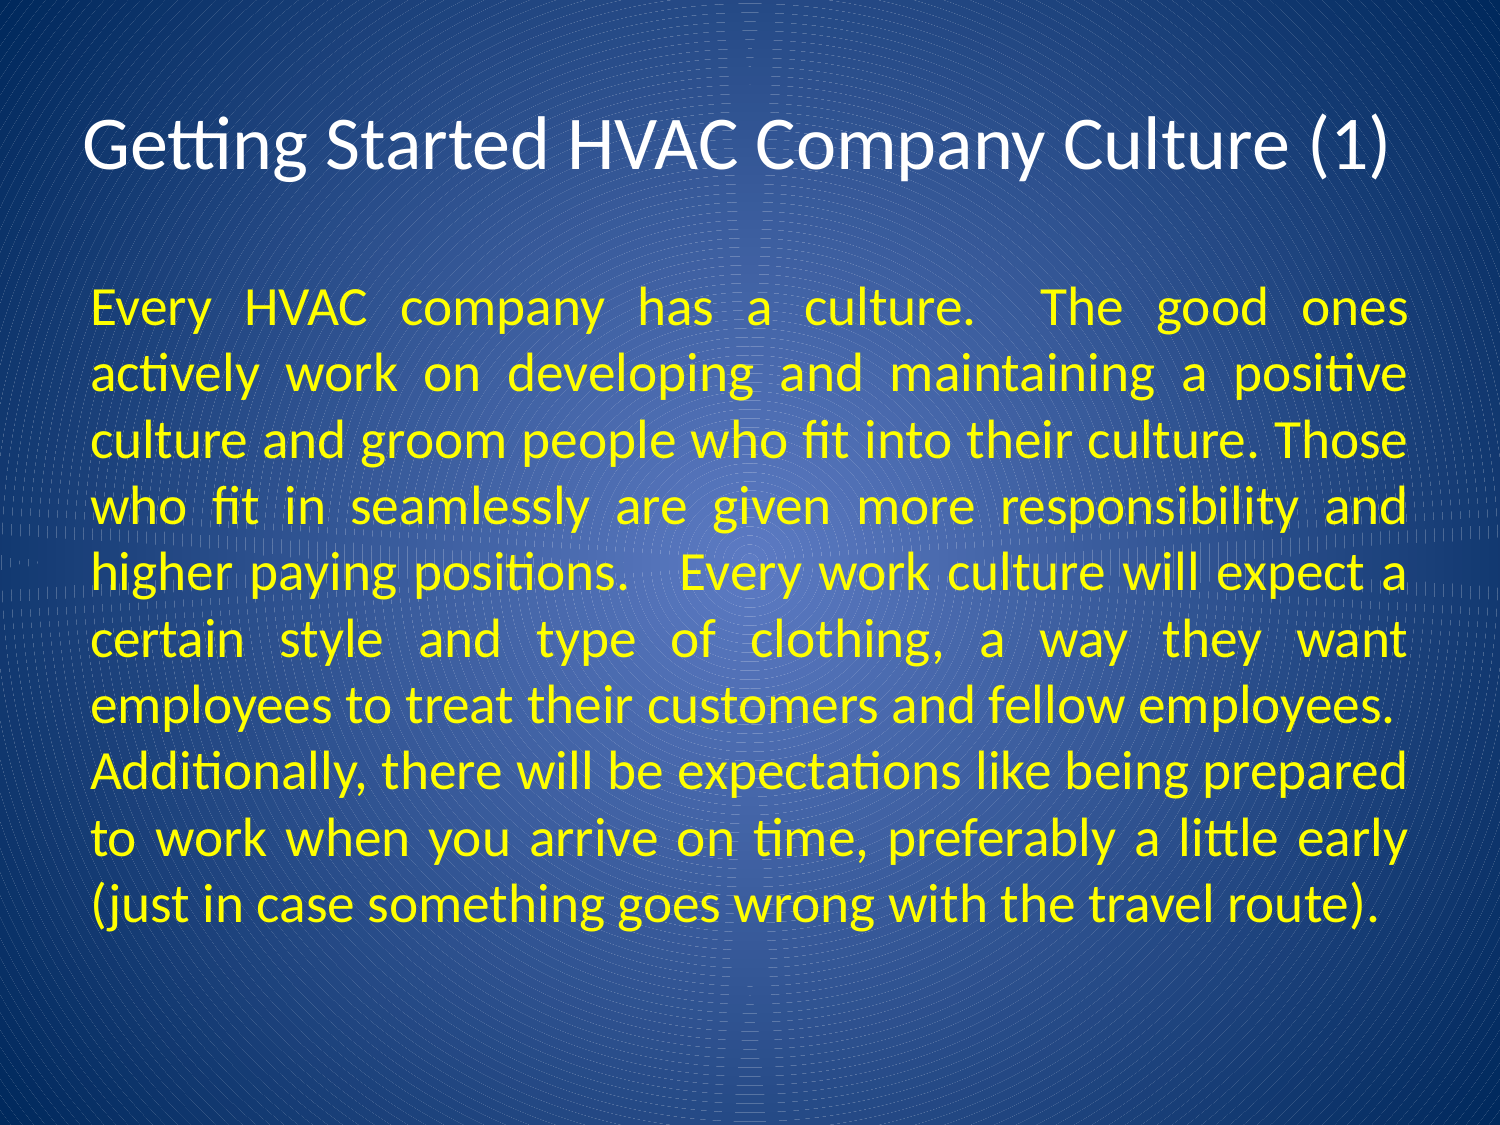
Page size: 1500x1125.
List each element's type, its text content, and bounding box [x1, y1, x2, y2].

list Every HVAC company has a culture. The good ones actively work on developing and maintaining a positive culture and groom people who fit into their culture. Those who fit in seamlessly are given more responsibility and higher paying positions. Every work culture will expect a certain style and type of clothing, a way they want employees to treat their customers and fellow employees. Additionally, there will be expectations like being prepared to work when you arrive on time, preferably a little early (just in case something goes wrong with the travel route). [75, 262, 1425, 1005]
title Getting Started HVAC Company Culture (1) [37, 45, 1438, 233]
